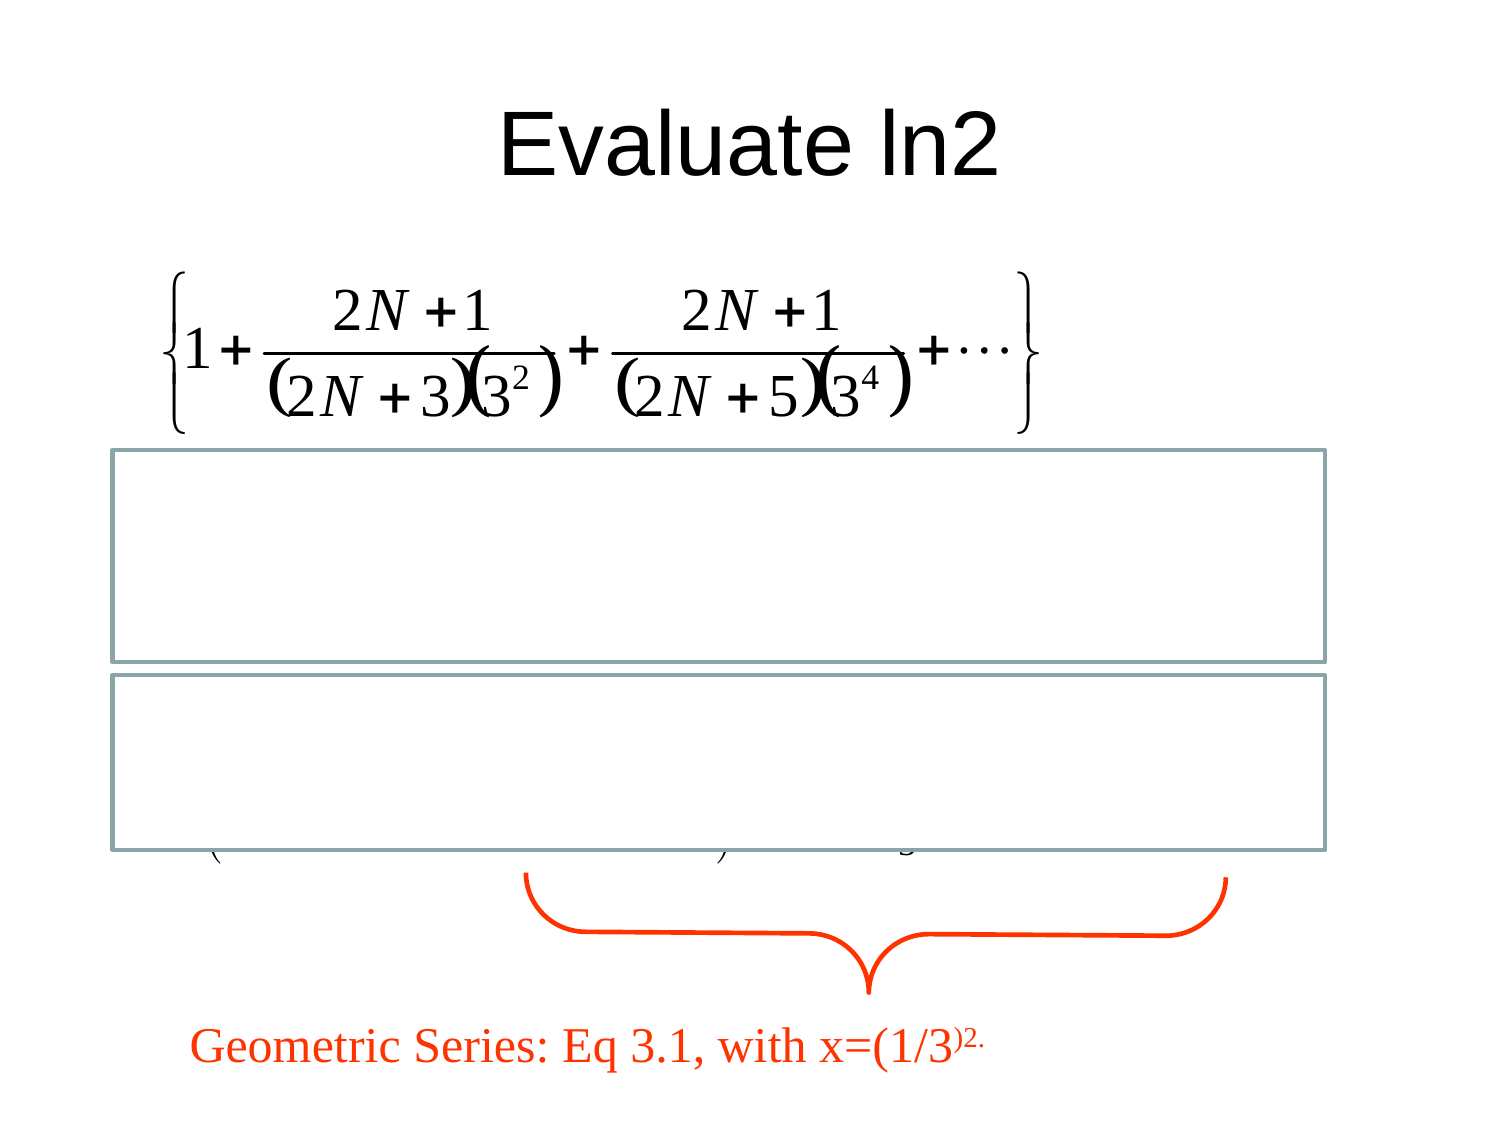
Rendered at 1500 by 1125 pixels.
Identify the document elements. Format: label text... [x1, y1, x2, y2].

text_box [110, 448, 144, 664]
text_box [1291, 448, 1327, 664]
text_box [149, 262, 1288, 878]
text_box [110, 673, 144, 852]
title Evaluate ln2 [74, 44, 1426, 233]
text_box [1291, 673, 1327, 852]
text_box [174, 874, 1226, 1081]
